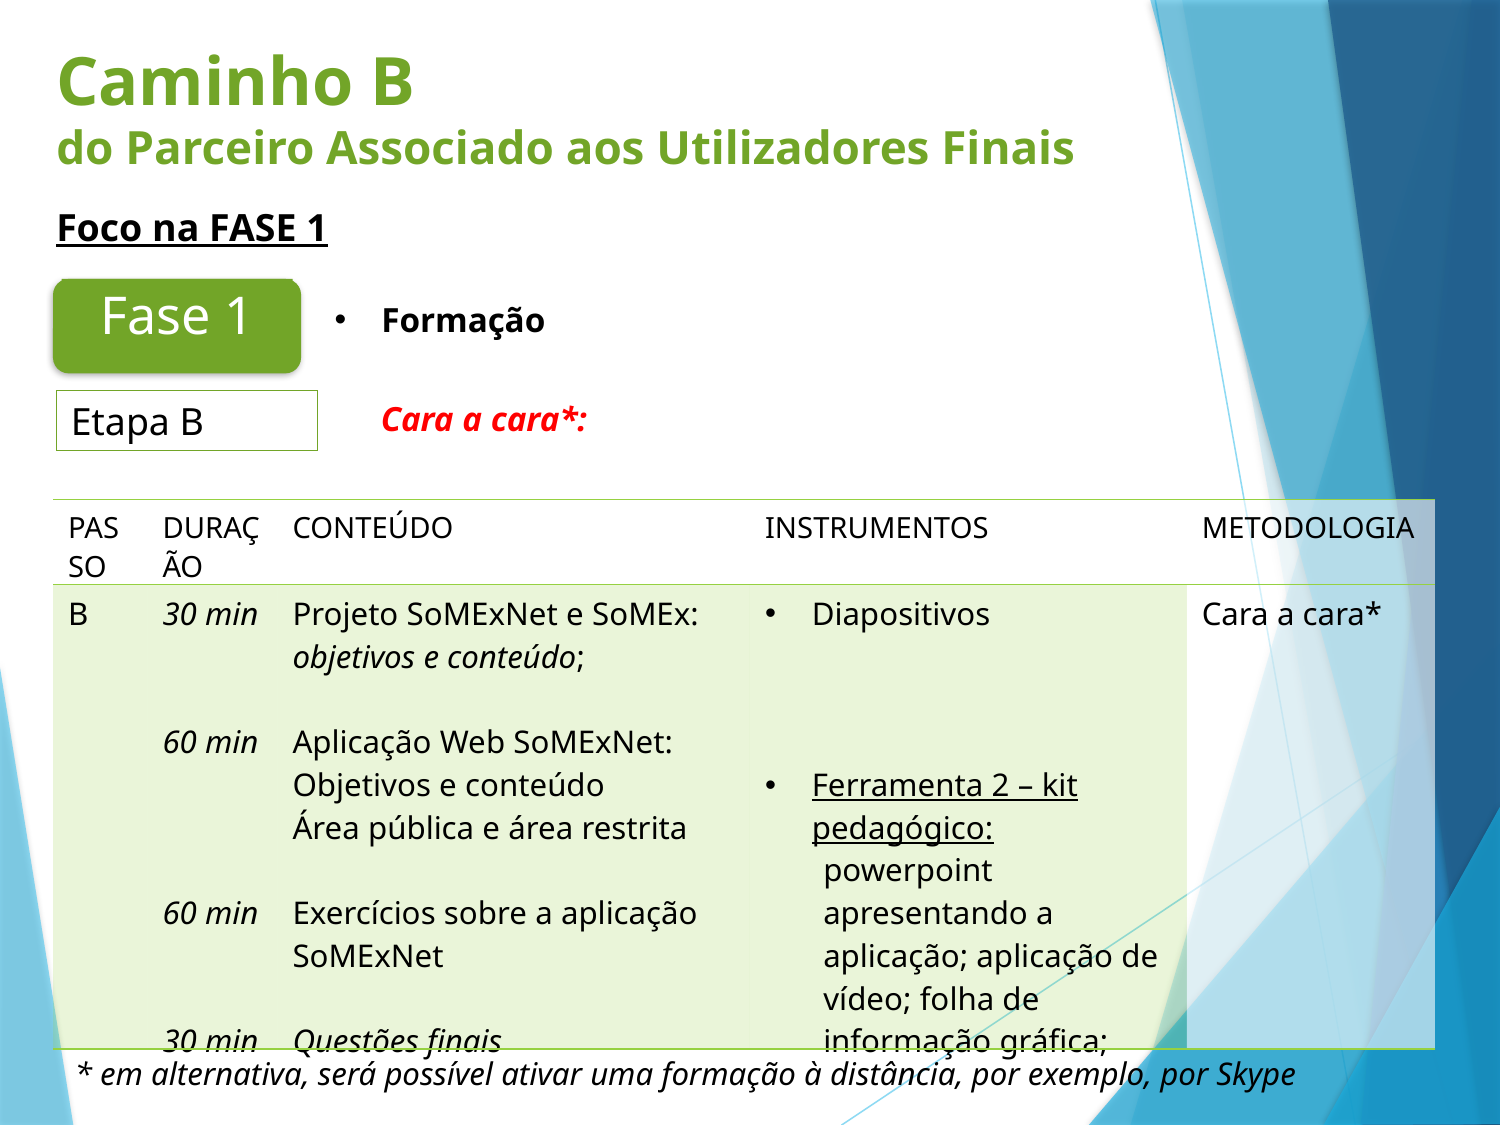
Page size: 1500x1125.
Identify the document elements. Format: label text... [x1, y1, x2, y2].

table_header METODOLOGIA [1187, 500, 1435, 584]
table_cell Cara a cara* [1187, 585, 1435, 1046]
table_cell B [53, 585, 148, 1048]
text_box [52, 278, 302, 374]
text_box * em alternativa, será possível ativar uma formação à distância, por exemplo, por Skype [59, 1046, 1462, 1099]
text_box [55, 390, 1424, 452]
table_cell Projeto SoMExNet e SoMEx: objetivos e conteúdo; Aplicação Web SoMExNet: Objetivos e conteúdo Área pública e área restrita Exercícios sobre a aplicação SoMExNet Questões finais [278, 585, 750, 1046]
table_header CONTEÚDO [278, 500, 750, 584]
title Caminho B do Parceiro Associado aos Utilizadores Finais [41, 30, 1415, 114]
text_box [324, 254, 1500, 384]
table_cell 30 min 60 min 60 min 30 min [148, 585, 278, 1046]
text_box Foco na FASE 1 [41, 196, 1187, 264]
table_header PASSO [53, 500, 148, 584]
table_cell Diapositivos Ferramenta 2 – kit pedagógico: powerpoint apresentando a aplicação; aplicação de vídeo; folha de informação gráfica; [750, 585, 1187, 1046]
table_header INSTRUMENTOS [750, 500, 1187, 584]
table_header DURAÇÃO [148, 500, 278, 584]
